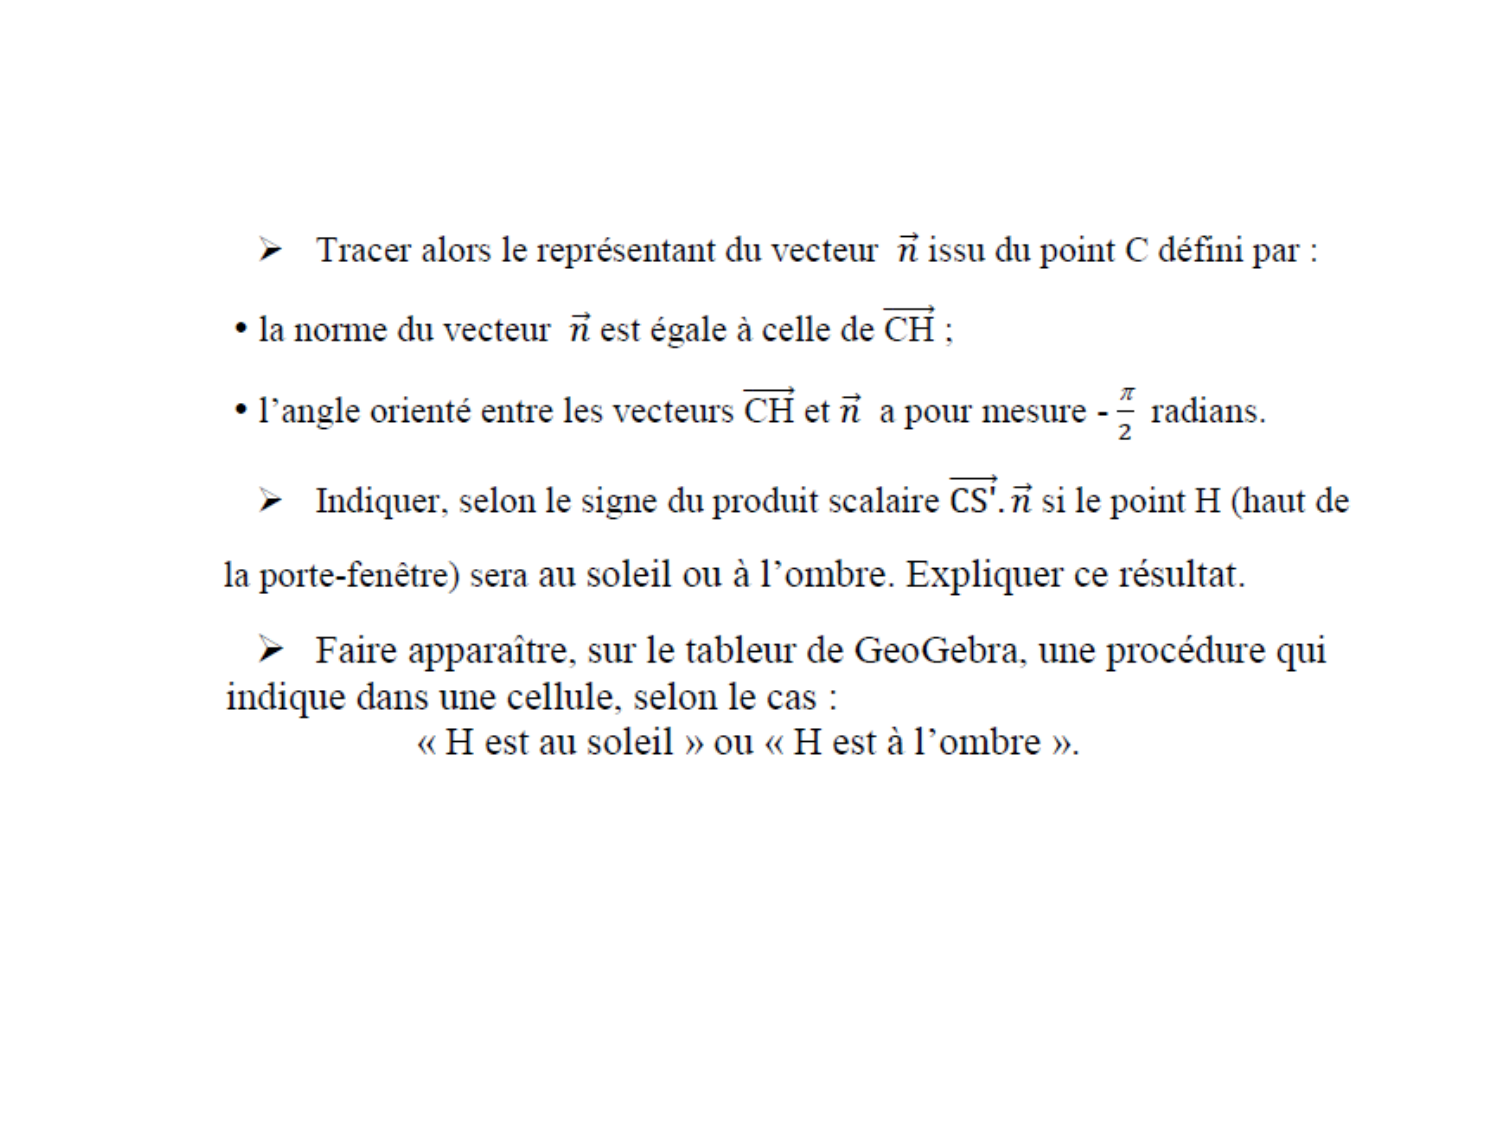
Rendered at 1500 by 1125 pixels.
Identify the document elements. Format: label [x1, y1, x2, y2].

picture [0, 203, 1474, 950]
